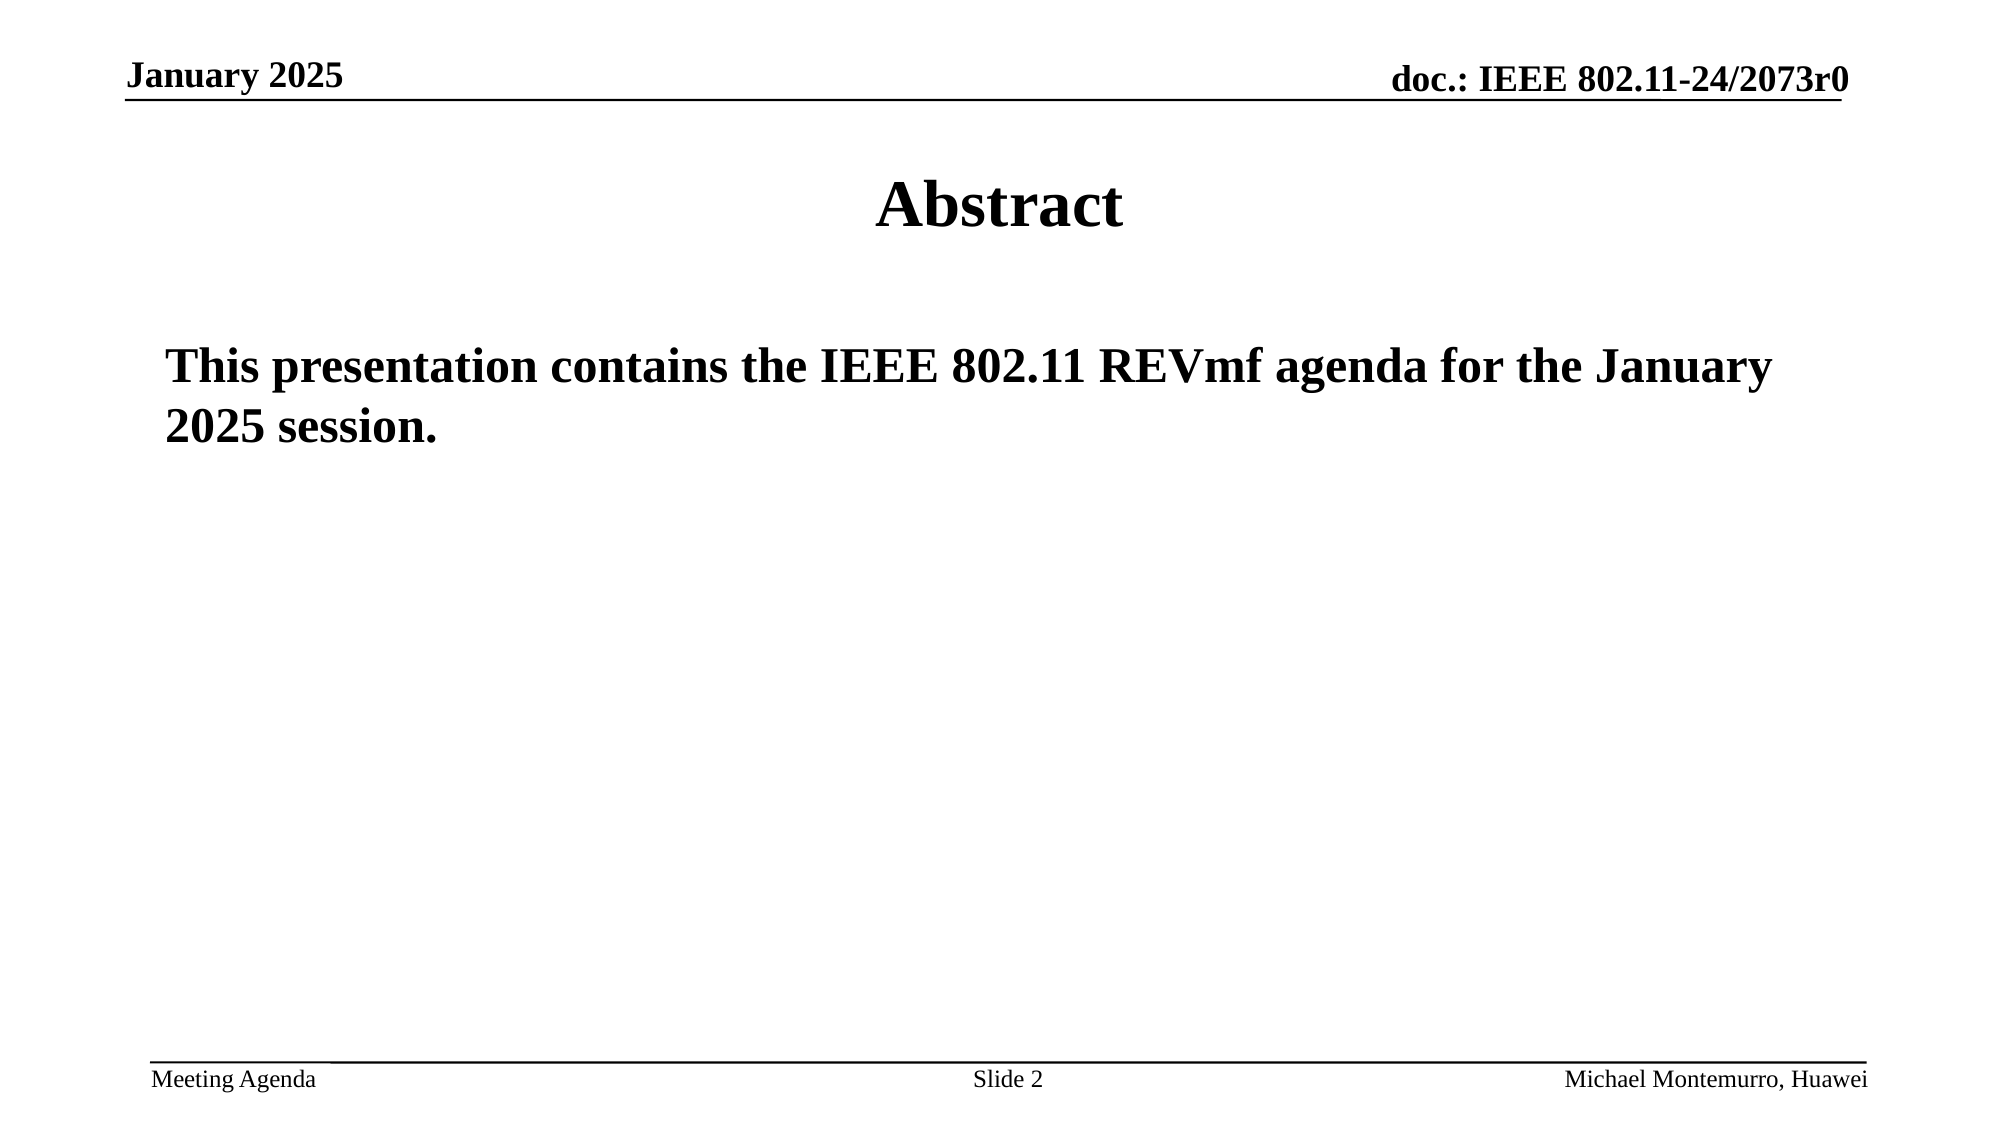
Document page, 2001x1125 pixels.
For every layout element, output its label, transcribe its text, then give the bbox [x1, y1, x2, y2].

footer Michael Montemurro, Huawei [1266, 1061, 1869, 1093]
slide_number Slide 2 [972, 1061, 1045, 1093]
list This presentation contains the IEEE 802.11 REVmf agenda for the January 2025 session. [150, 324, 1850, 1000]
title Abstract [150, 112, 1850, 288]
